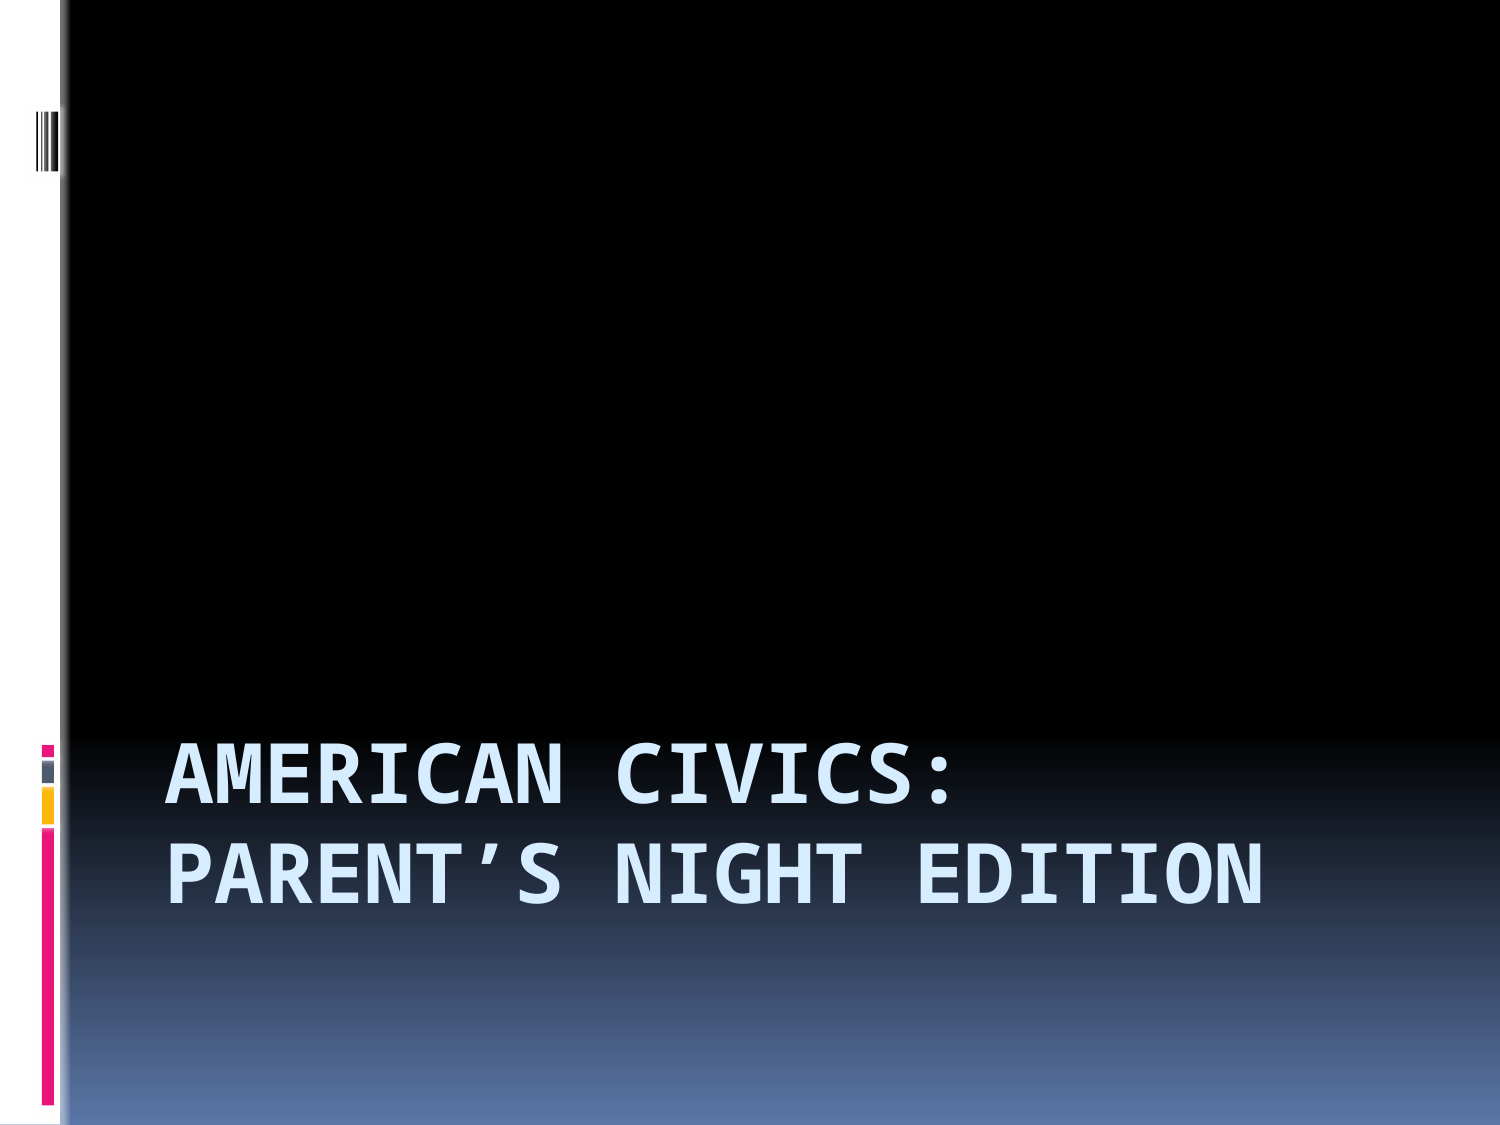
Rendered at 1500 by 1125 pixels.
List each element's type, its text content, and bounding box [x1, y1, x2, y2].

title American Civics: Parent’s Night Edition [150, 712, 1425, 1037]
